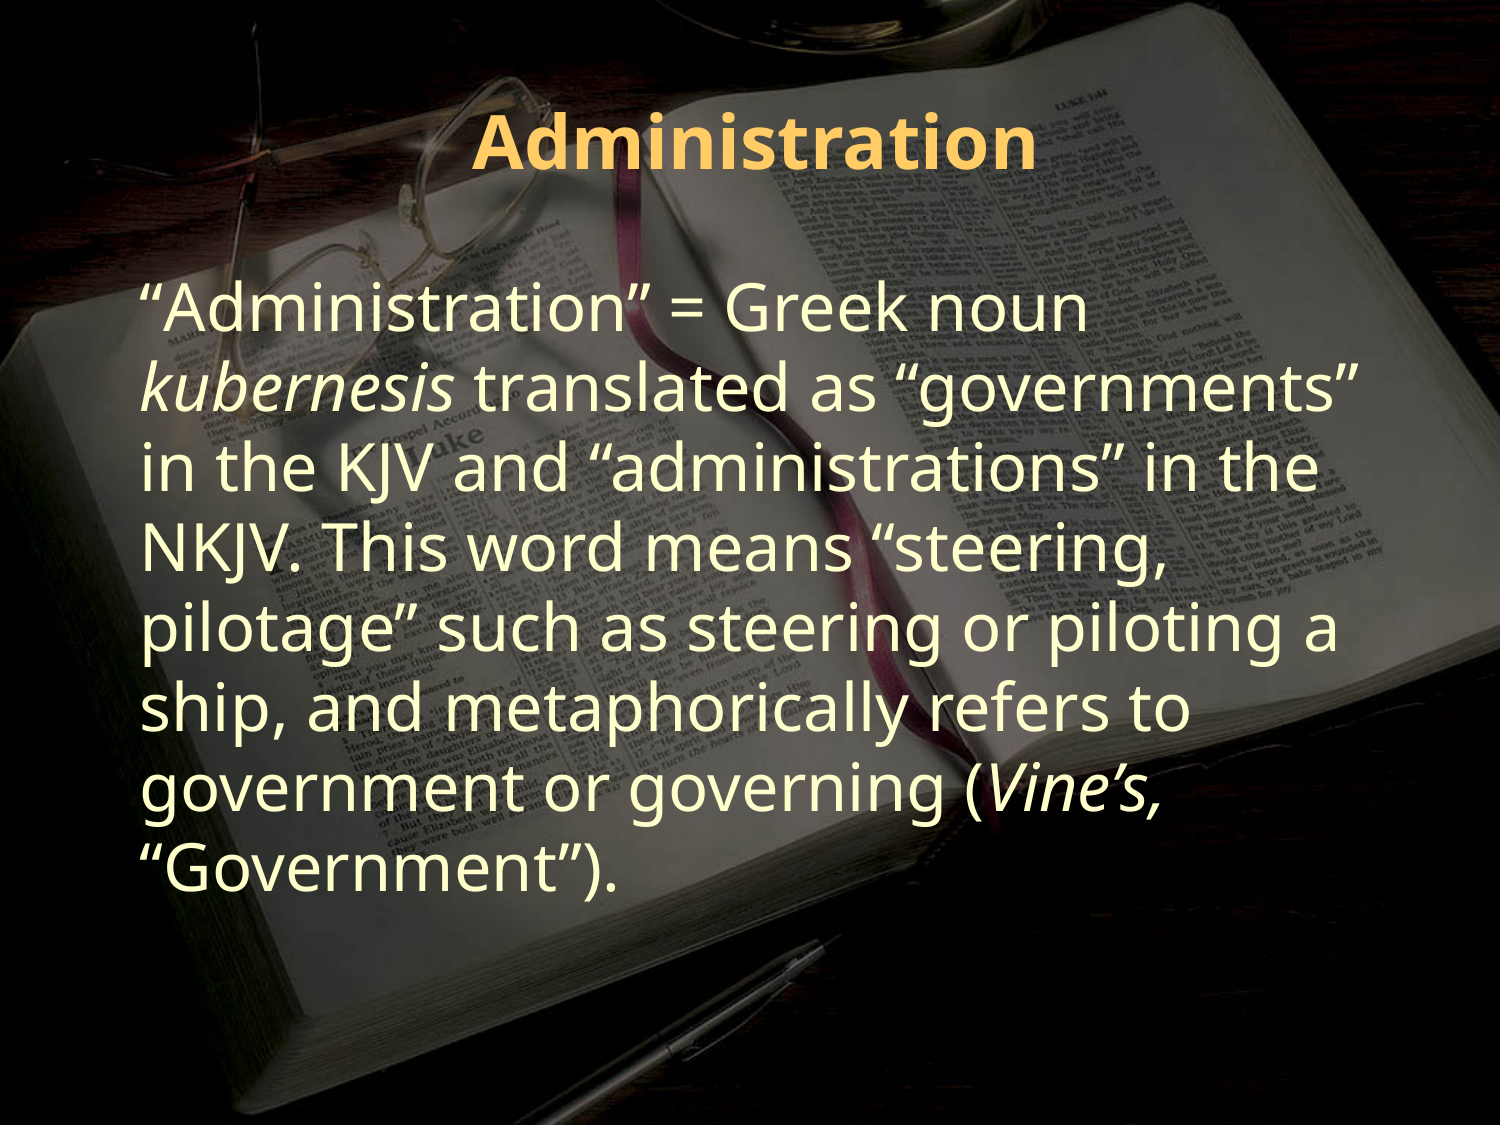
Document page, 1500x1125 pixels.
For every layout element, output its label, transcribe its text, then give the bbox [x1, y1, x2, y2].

picture [0, 0, 1500, 1125]
text_box Administration “Administration” = Greek noun kubernesis translated as “governments” in the KJV and “administrations” in the NKJV. This word means “steering, pilotage” such as steering or piloting a ship, and metaphorically refers to government or governing (Vine’s, “Government”). [124, 87, 1388, 992]
